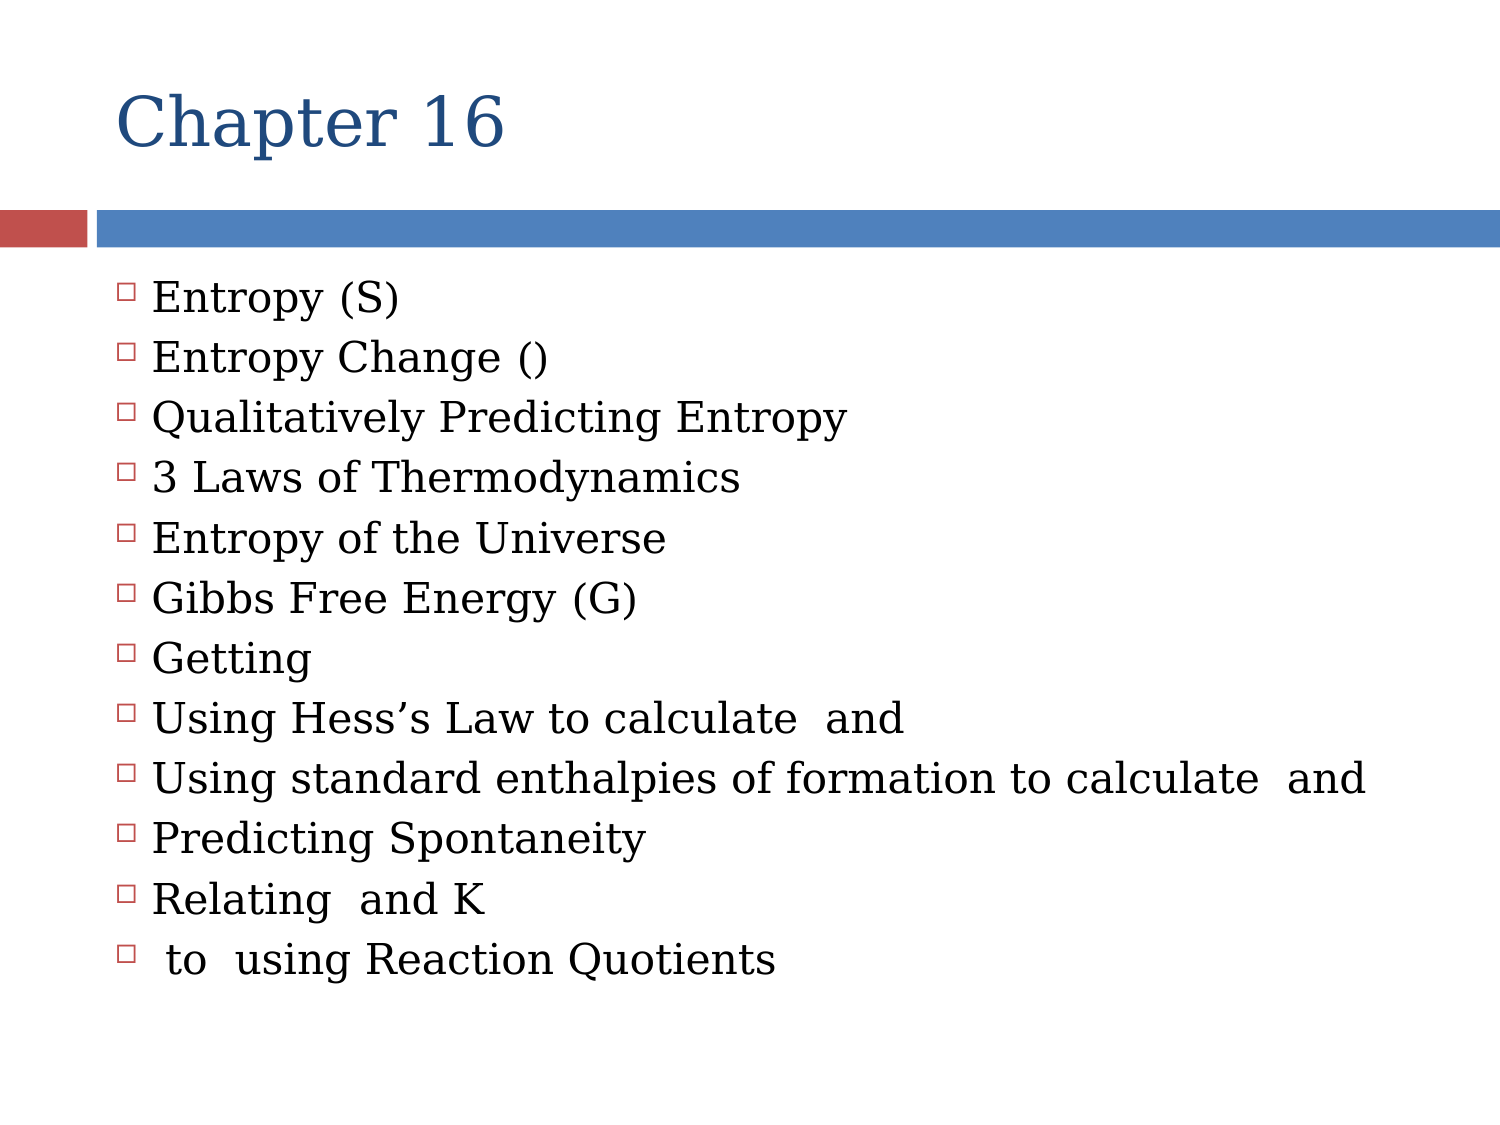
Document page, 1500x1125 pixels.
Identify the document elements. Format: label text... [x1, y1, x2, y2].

title Chapter 16 [100, 37, 1438, 200]
